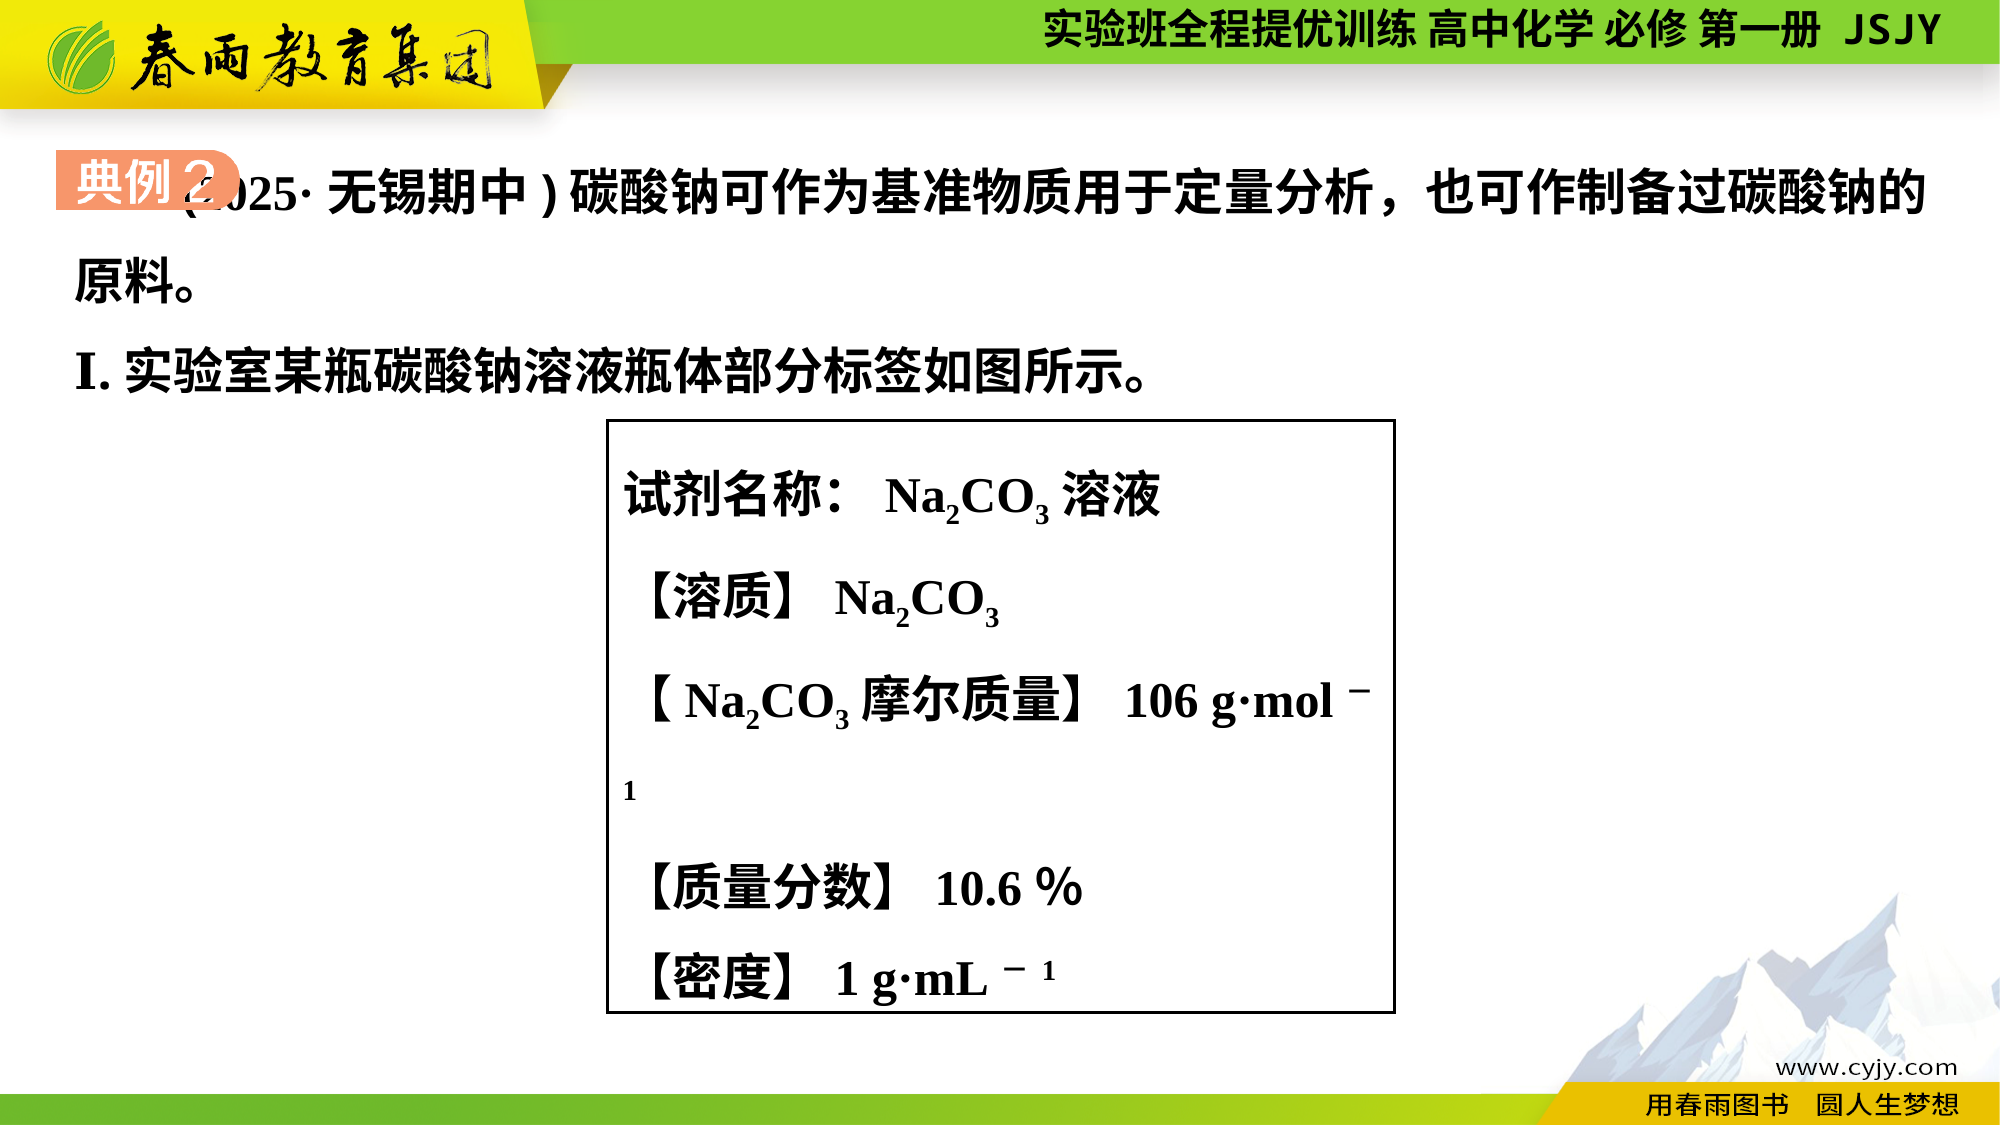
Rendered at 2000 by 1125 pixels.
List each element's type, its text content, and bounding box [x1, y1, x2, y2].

picture [0, 0, 2000, 1125]
list (2025·无锡期中)碳酸钠可作为基准物质用于定量分析，也可作制备过碳酸钠的原料。 Ⅰ.实验室某瓶碳酸钠溶液瓶体部分标签如图所示。 [59, 122, 1944, 411]
text_box 试剂名称：Na2CO3溶液 【溶质】Na2CO3 【Na2CO3摩尔质量】106 g·mol－1 【质量分数】10.6％ 【密度】1 g·mL－1 [607, 420, 1395, 1013]
